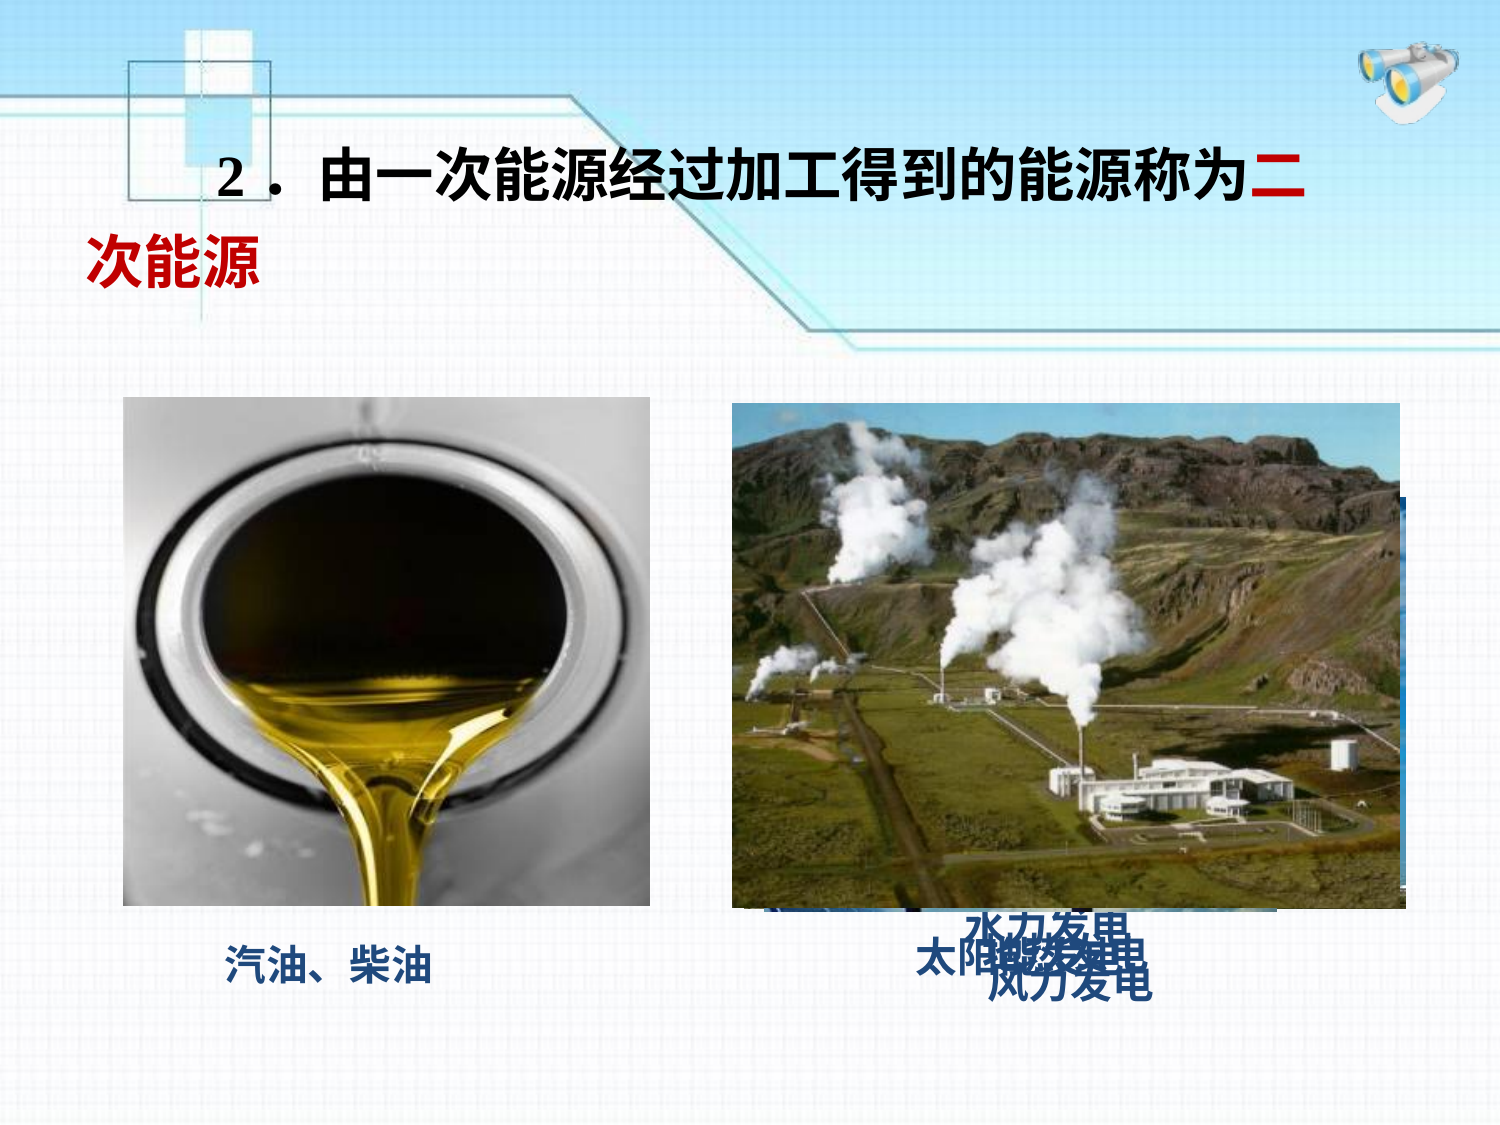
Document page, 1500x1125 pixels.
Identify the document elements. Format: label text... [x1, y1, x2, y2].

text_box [731, 402, 1401, 986]
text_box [123, 396, 650, 997]
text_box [743, 497, 1406, 1015]
picture [0, 0, 1500, 1125]
text_box 2．由一次能源经过加工得到的能源称为二次能源 [70, 112, 1365, 303]
